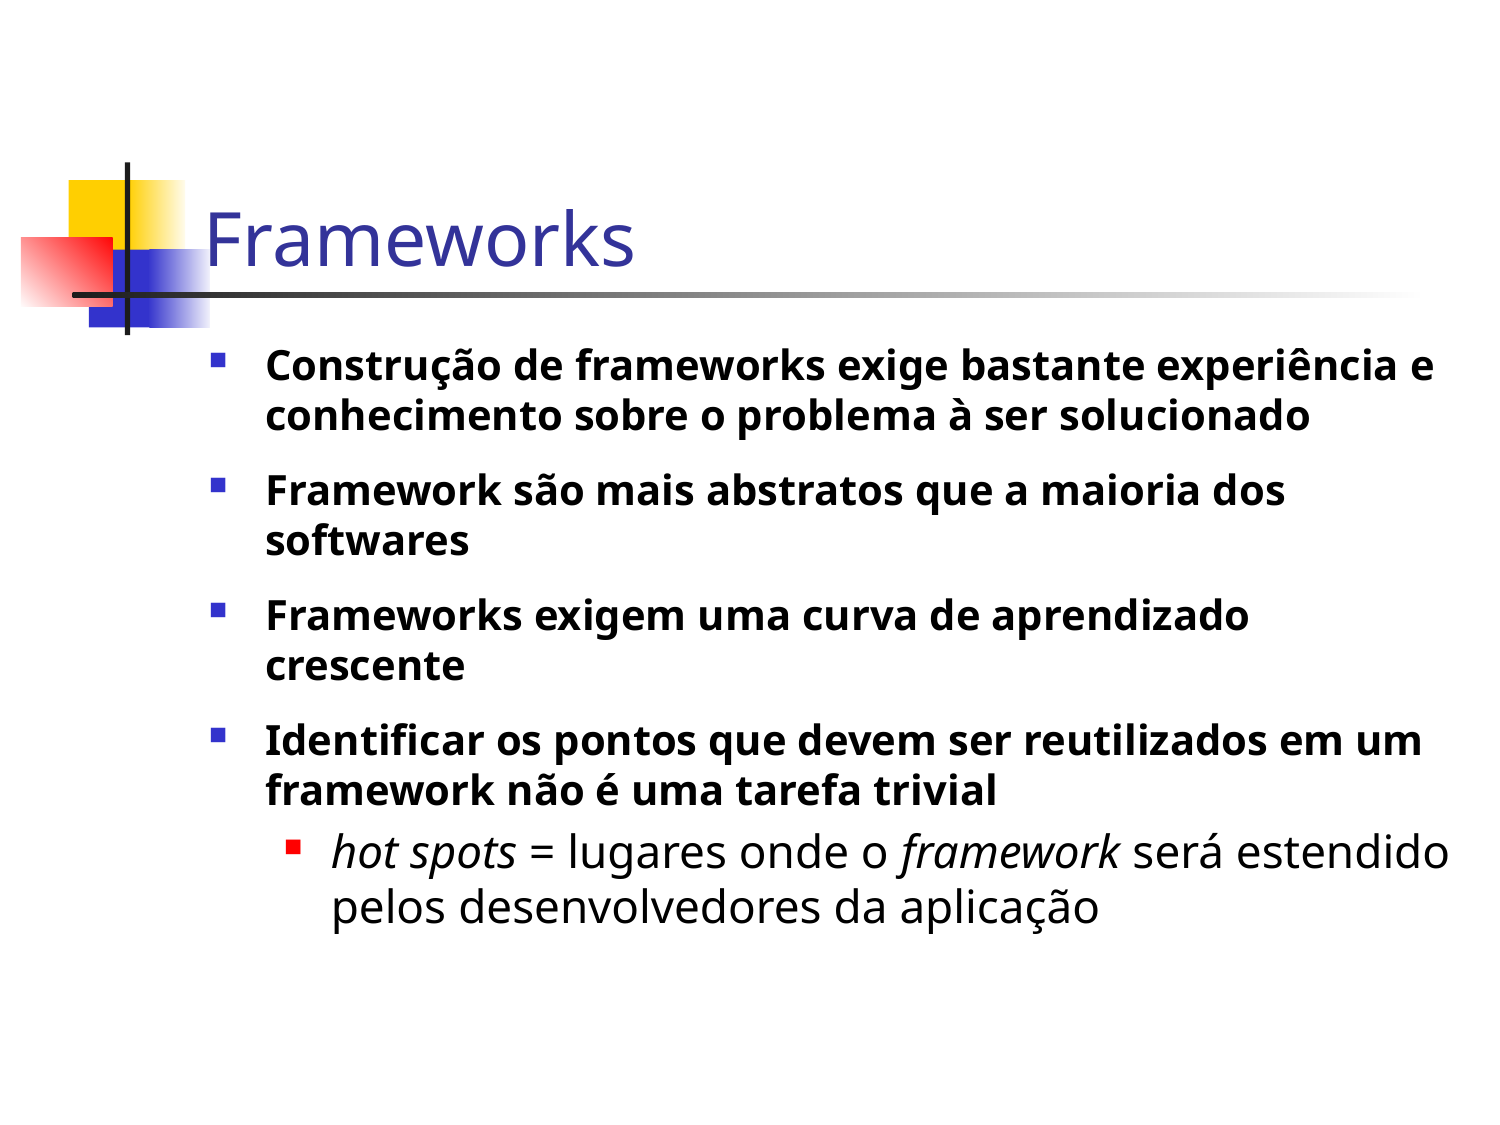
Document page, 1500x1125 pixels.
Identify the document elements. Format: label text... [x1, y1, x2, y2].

list Construção de frameworks exige bastante experiência e conhecimento sobre o problema à ser solucionado Framework são mais abstratos que a maioria dos softwares Frameworks exigem uma curva de aprendizado crescente Identificar os pontos que devem ser reutilizados em um framework não é uma tarefa trivial hot spots = lugares onde o framework será estendido pelos desenvolvedores da aplicação [193, 331, 1469, 1006]
title Frameworks [188, 101, 1468, 289]
